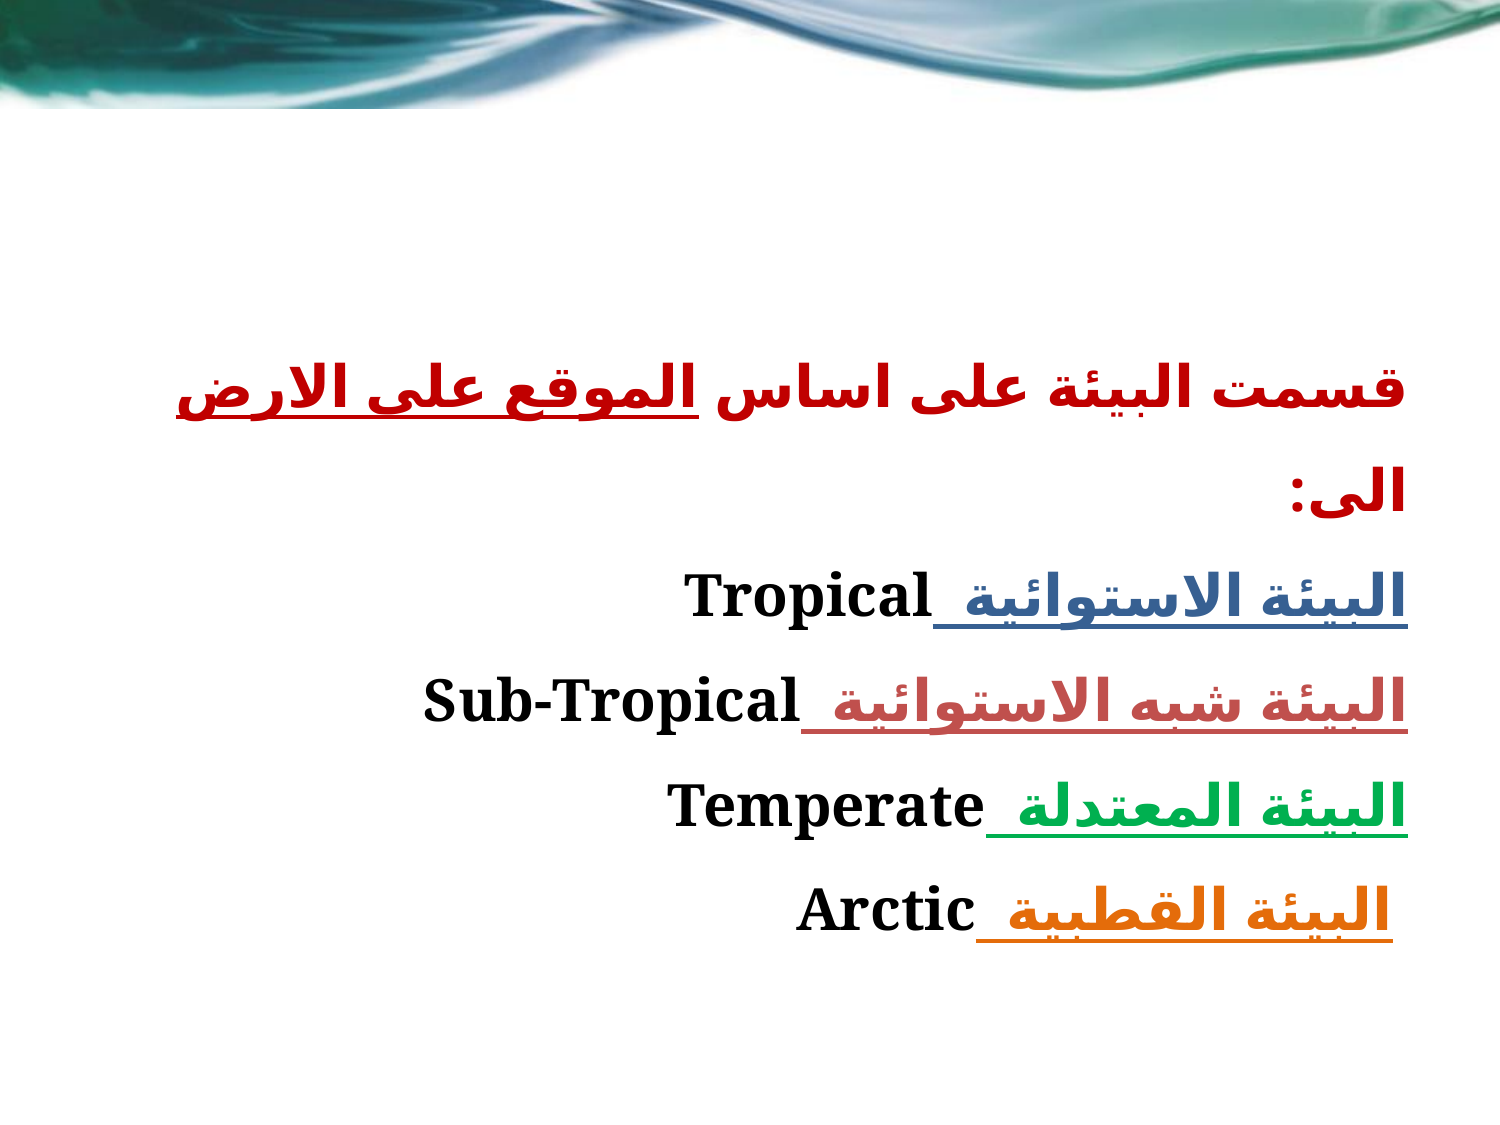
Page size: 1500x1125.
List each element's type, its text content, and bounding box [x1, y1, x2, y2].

picture [0, 0, 1500, 109]
list قسمت البيئة على اساس الموقع على الارض الى: البيئة الاستوائية Tropical البيئة شبه الاستوائية Sub-Tropical البيئة المعتدلة Temperate البيئة القطبية Arctic [73, 306, 1424, 1012]
